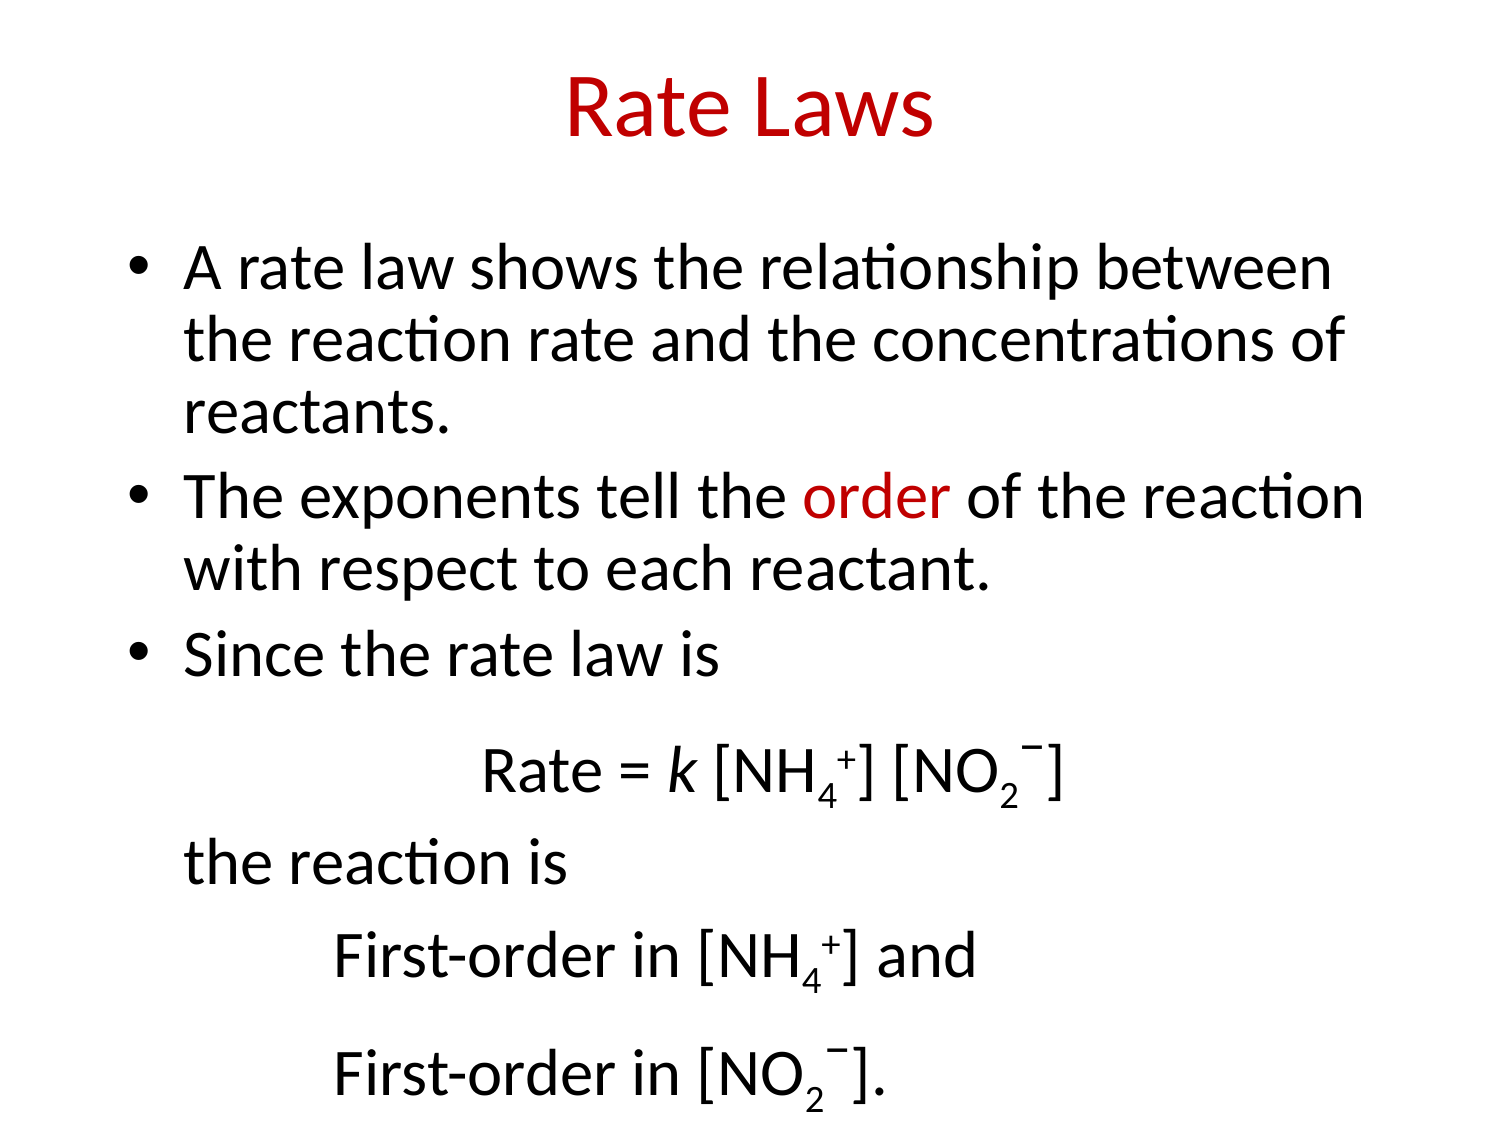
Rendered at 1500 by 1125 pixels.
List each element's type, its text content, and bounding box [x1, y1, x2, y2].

text_box A rate law shows the relationship between the reaction rate and the concentrations of reactants. The exponents tell the order of the reaction with respect to each reactant. Since the rate law is Rate = k [NH4+] [NO2−] the reaction is First-order in [NH4+] and First-order in [NO2−]. [112, 224, 1450, 1063]
text_box Rate Laws [112, 37, 1388, 224]
